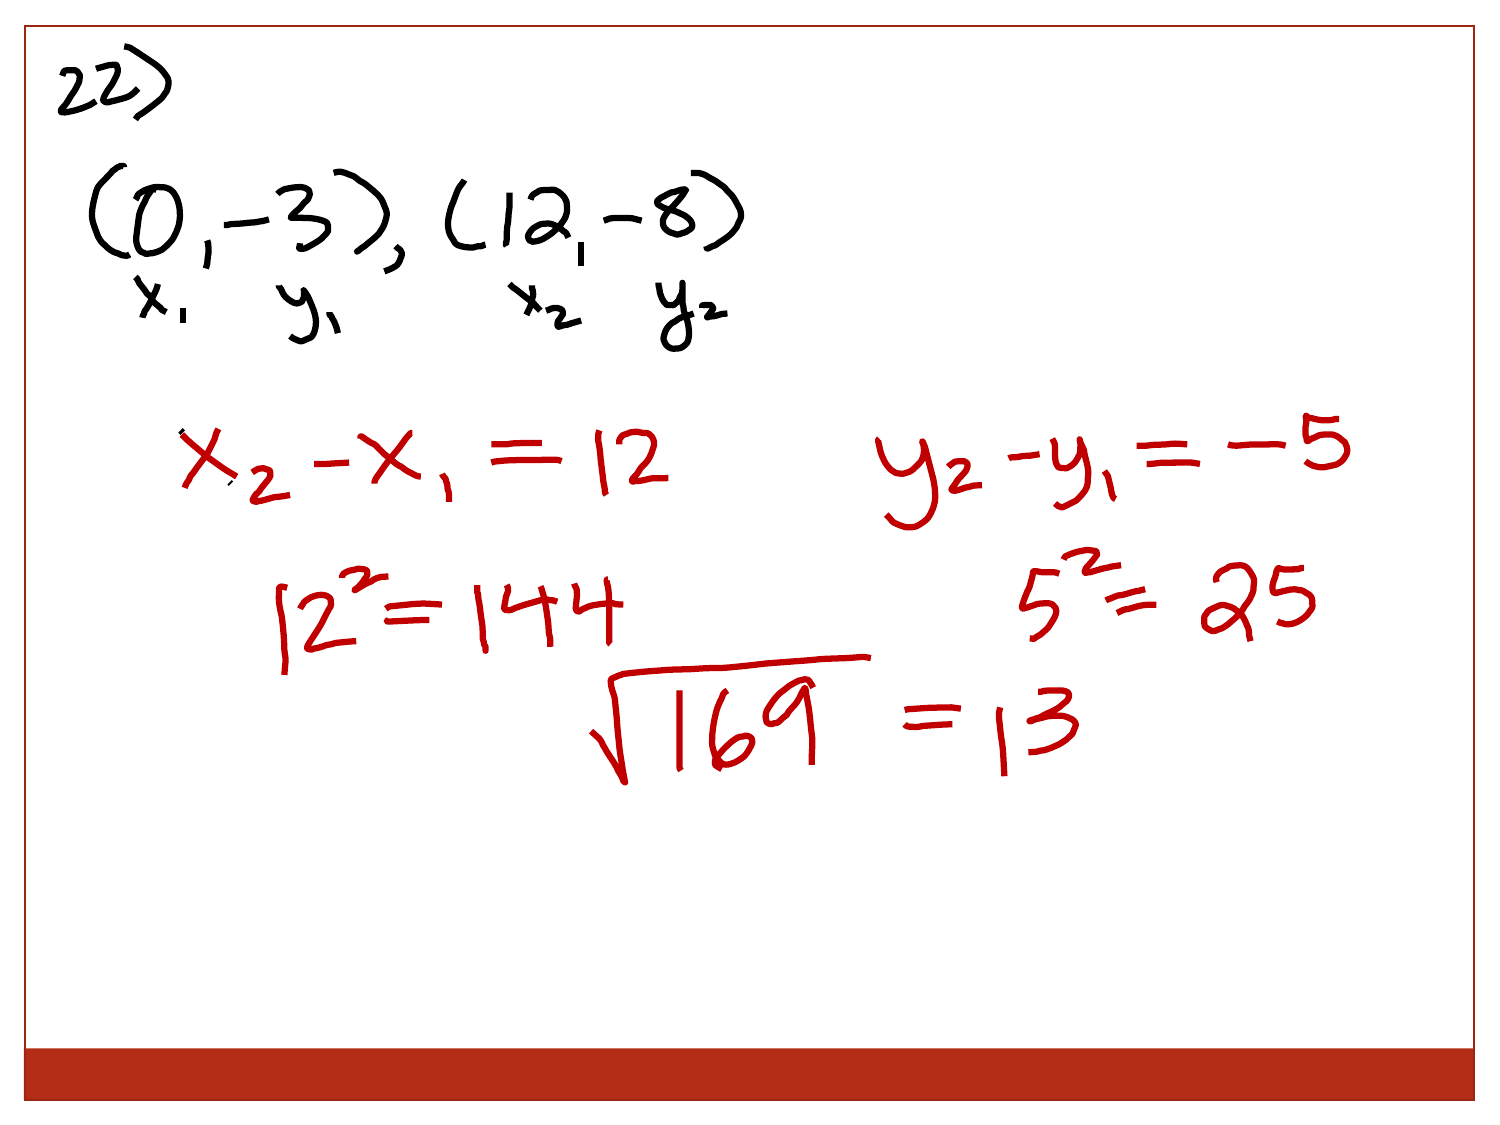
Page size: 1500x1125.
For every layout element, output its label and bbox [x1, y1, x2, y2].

text_box [278, 285, 317, 342]
text_box [314, 461, 350, 465]
text_box [124, 45, 170, 120]
text_box [503, 584, 542, 611]
text_box [278, 585, 288, 675]
text_box [1028, 689, 1077, 754]
text_box [701, 304, 728, 319]
text_box [904, 706, 961, 711]
text_box [491, 442, 542, 446]
text_box [392, 459, 421, 478]
text_box [597, 430, 608, 496]
text_box [711, 689, 754, 770]
text_box [505, 192, 511, 247]
text_box [384, 245, 403, 273]
text_box [333, 170, 388, 253]
text_box [1136, 442, 1188, 447]
text_box [1146, 461, 1201, 465]
text_box [590, 656, 872, 784]
text_box [690, 172, 742, 250]
text_box [656, 187, 693, 236]
text_box [386, 619, 430, 623]
text_box [947, 460, 983, 492]
text_box [441, 473, 450, 502]
text_box [181, 433, 205, 455]
text_box [359, 435, 390, 458]
text_box [1103, 470, 1116, 500]
text_box [141, 283, 159, 318]
text_box [60, 69, 97, 114]
text_box [1008, 453, 1040, 460]
text_box [1051, 438, 1090, 509]
text_box [491, 459, 562, 464]
text_box [183, 428, 220, 489]
text_box [134, 276, 152, 298]
text_box [1021, 570, 1060, 640]
text_box [573, 583, 608, 613]
text_box [91, 165, 131, 257]
text_box [678, 690, 682, 771]
text_box [1116, 603, 1157, 614]
text_box [764, 678, 814, 765]
text_box [206, 454, 238, 478]
text_box [152, 298, 167, 313]
text_box [476, 585, 487, 652]
text_box [545, 597, 558, 603]
text_box [385, 602, 443, 610]
text_box [618, 431, 669, 483]
text_box [998, 707, 1006, 777]
text_box [223, 218, 270, 226]
text_box [532, 301, 541, 312]
text_box [539, 586, 552, 647]
text_box [328, 312, 339, 334]
text_box [904, 723, 953, 728]
text_box [251, 467, 291, 503]
text_box [877, 438, 936, 529]
text_box [1203, 564, 1255, 642]
text_box [603, 217, 642, 222]
text_box [341, 568, 389, 591]
text_box [205, 240, 210, 269]
text_box [1062, 549, 1122, 574]
text_box [1271, 567, 1314, 625]
text_box [525, 285, 534, 316]
text_box [1227, 443, 1286, 447]
text_box [1304, 415, 1349, 469]
text_box [447, 179, 486, 249]
text_box [610, 598, 624, 606]
text_box [134, 186, 181, 255]
text_box [605, 578, 612, 645]
text_box [299, 594, 357, 651]
text_box [1105, 588, 1146, 602]
text_box [657, 282, 694, 350]
text_box [508, 283, 529, 301]
text_box [373, 432, 413, 484]
text_box [527, 189, 570, 243]
text_box [545, 307, 582, 328]
text_box [95, 63, 131, 104]
text_box [276, 186, 329, 250]
